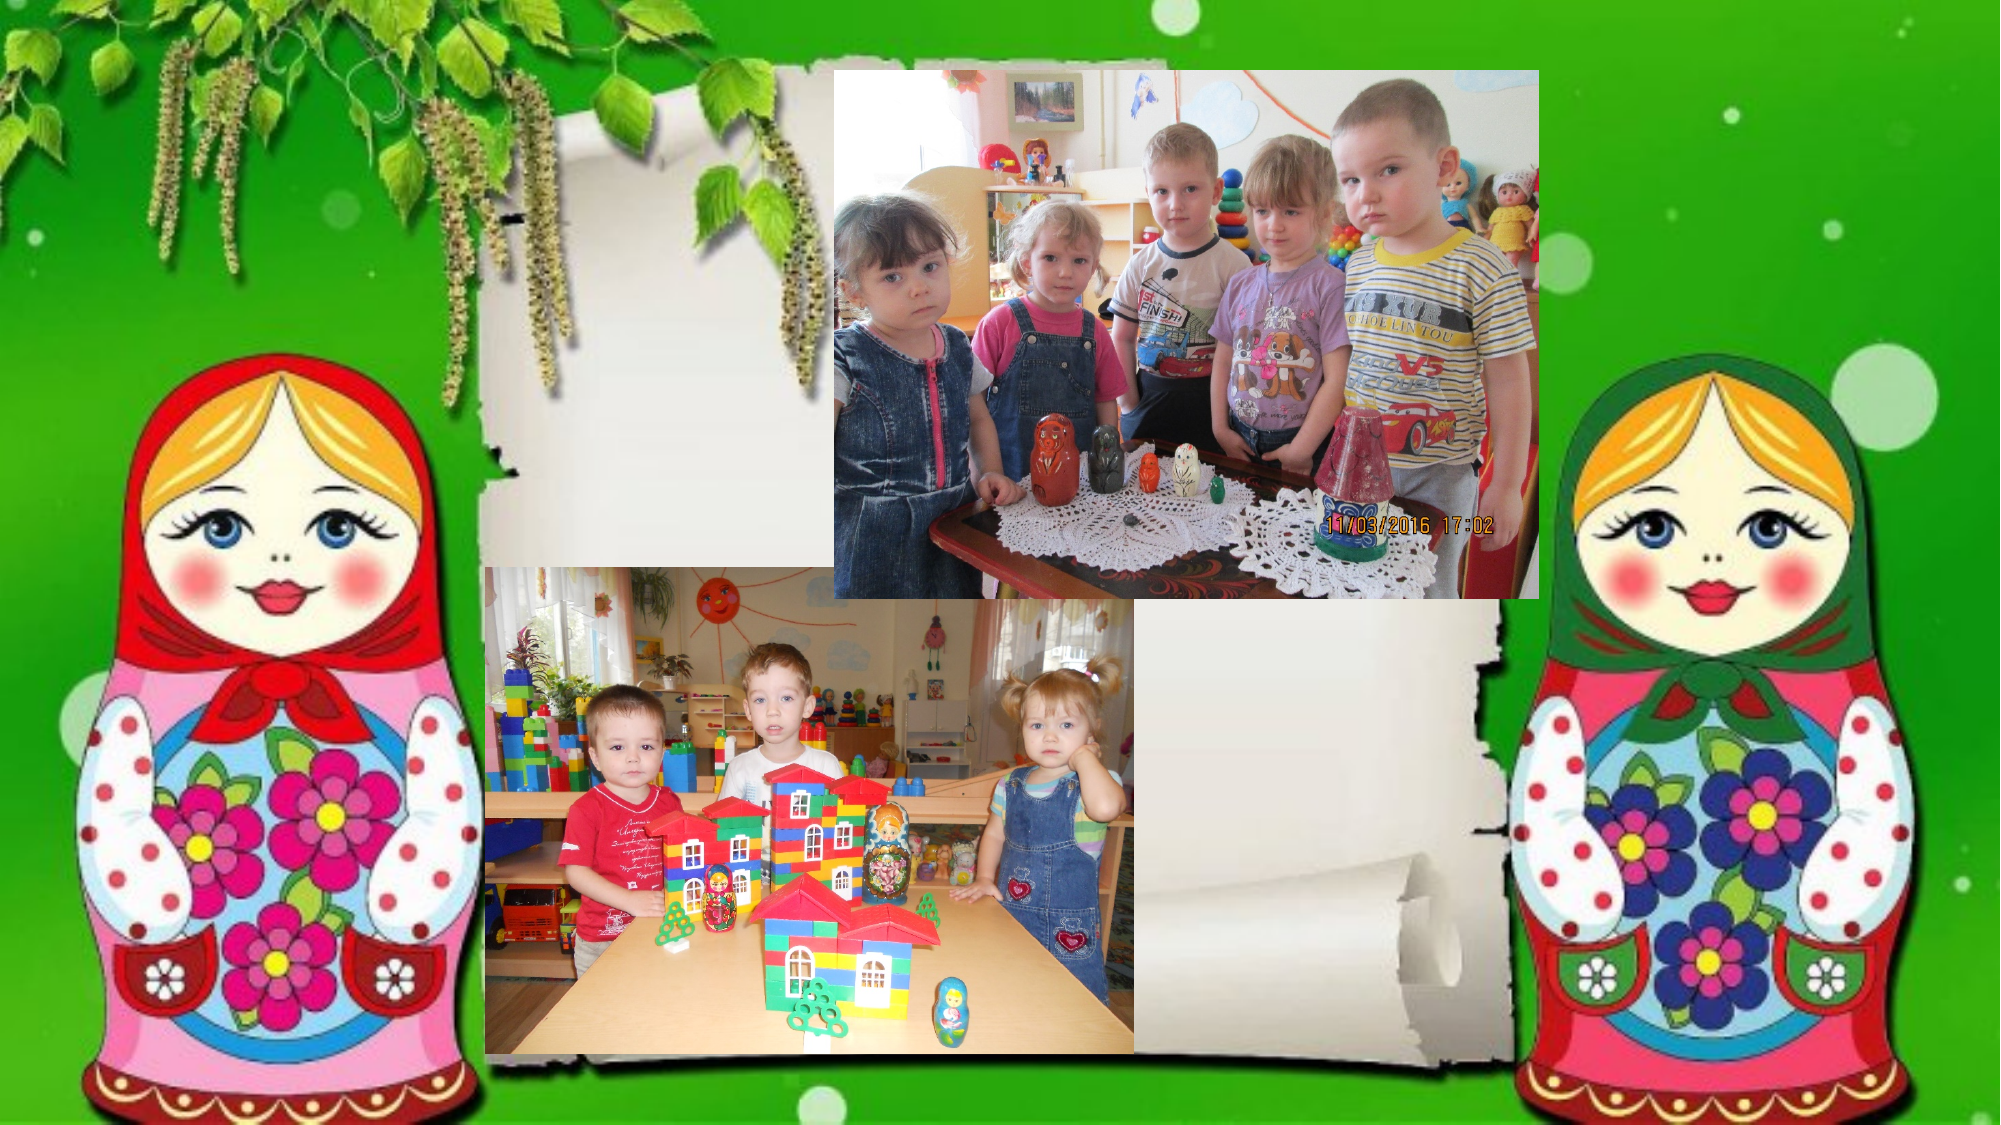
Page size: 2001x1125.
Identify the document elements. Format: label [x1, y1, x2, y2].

picture [485, 70, 1539, 1054]
list [0, 0, 2000, 1125]
